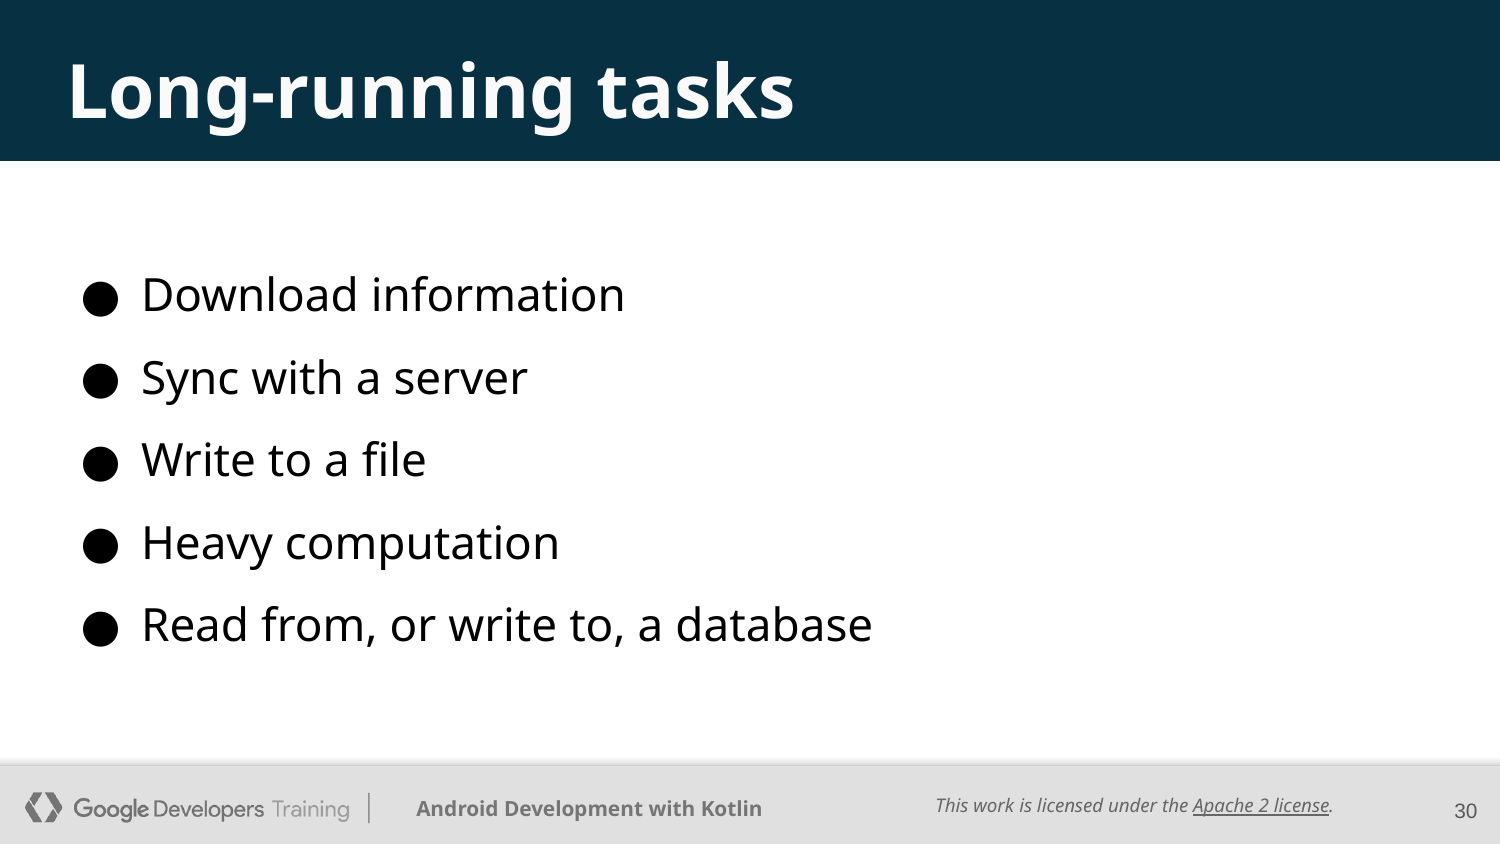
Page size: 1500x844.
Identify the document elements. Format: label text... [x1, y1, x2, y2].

title Long-running tasks [51, 28, 1449, 122]
list Download information Sync with a server Write to a file Heavy computation Read from, or write to, a database [51, 223, 1449, 713]
picture [0, 161, 1500, 844]
slide_number ‹#› [1402, 777, 1493, 842]
